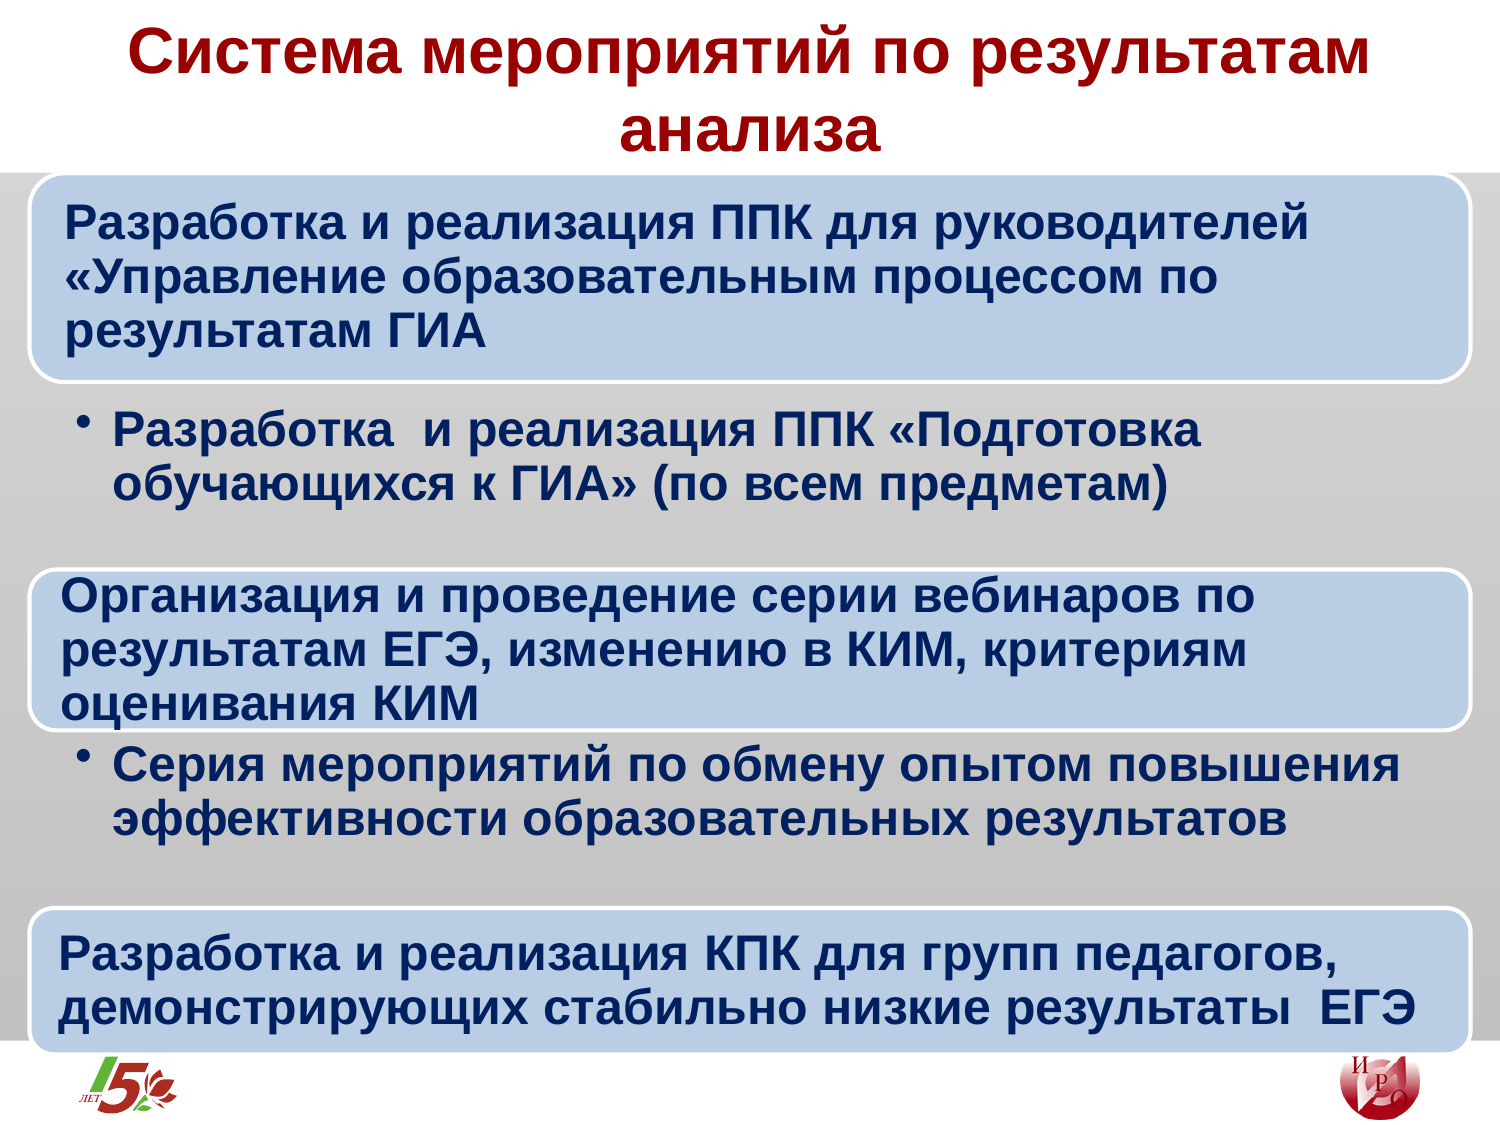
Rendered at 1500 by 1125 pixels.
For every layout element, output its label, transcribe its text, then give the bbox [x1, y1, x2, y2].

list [29, 172, 1471, 1071]
title Система мероприятий по результатам анализа [0, 0, 1500, 173]
picture [1340, 1071, 1420, 1120]
